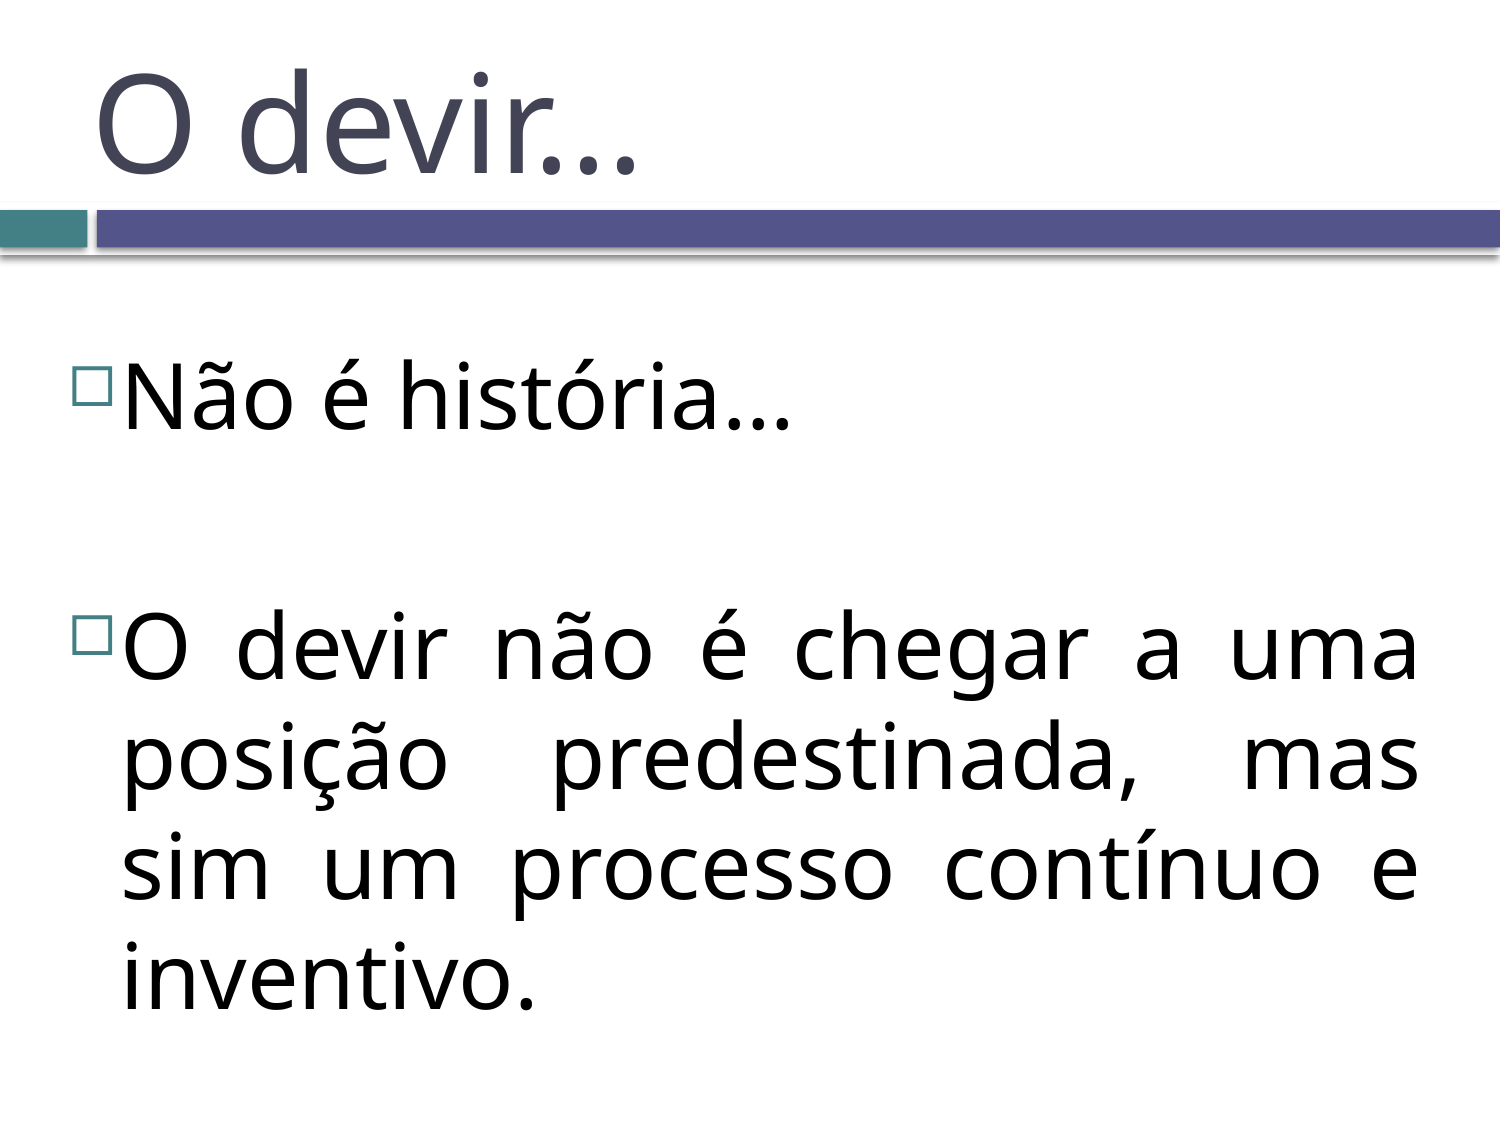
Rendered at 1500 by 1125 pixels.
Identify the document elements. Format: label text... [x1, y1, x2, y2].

list Não é história... O devir não é chegar a uma posição predestinada, mas sim um processo contínuo e inventivo. [53, 243, 1438, 1052]
title O devir... [76, 37, 1438, 200]
